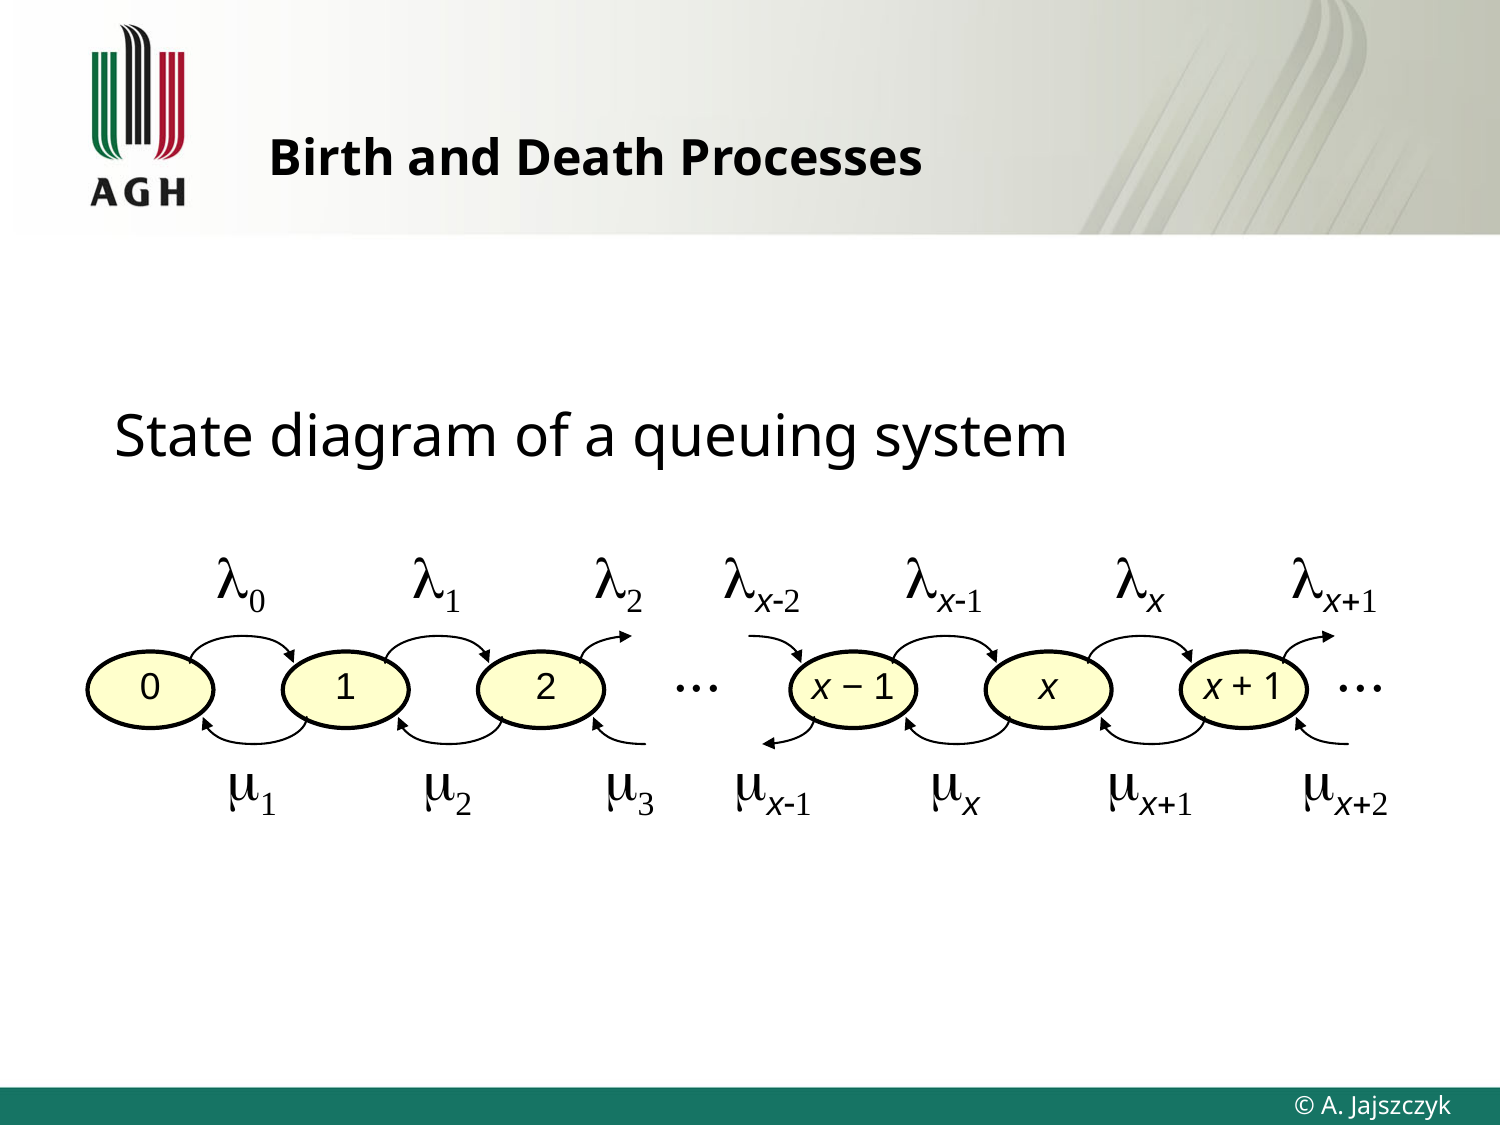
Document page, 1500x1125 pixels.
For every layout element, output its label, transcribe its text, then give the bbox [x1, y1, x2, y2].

text_box State diagram of a queuing system [99, 390, 1425, 475]
picture [0, 0, 1500, 1125]
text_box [87, 532, 1409, 821]
title Birth and Death Processes [253, 78, 1425, 233]
